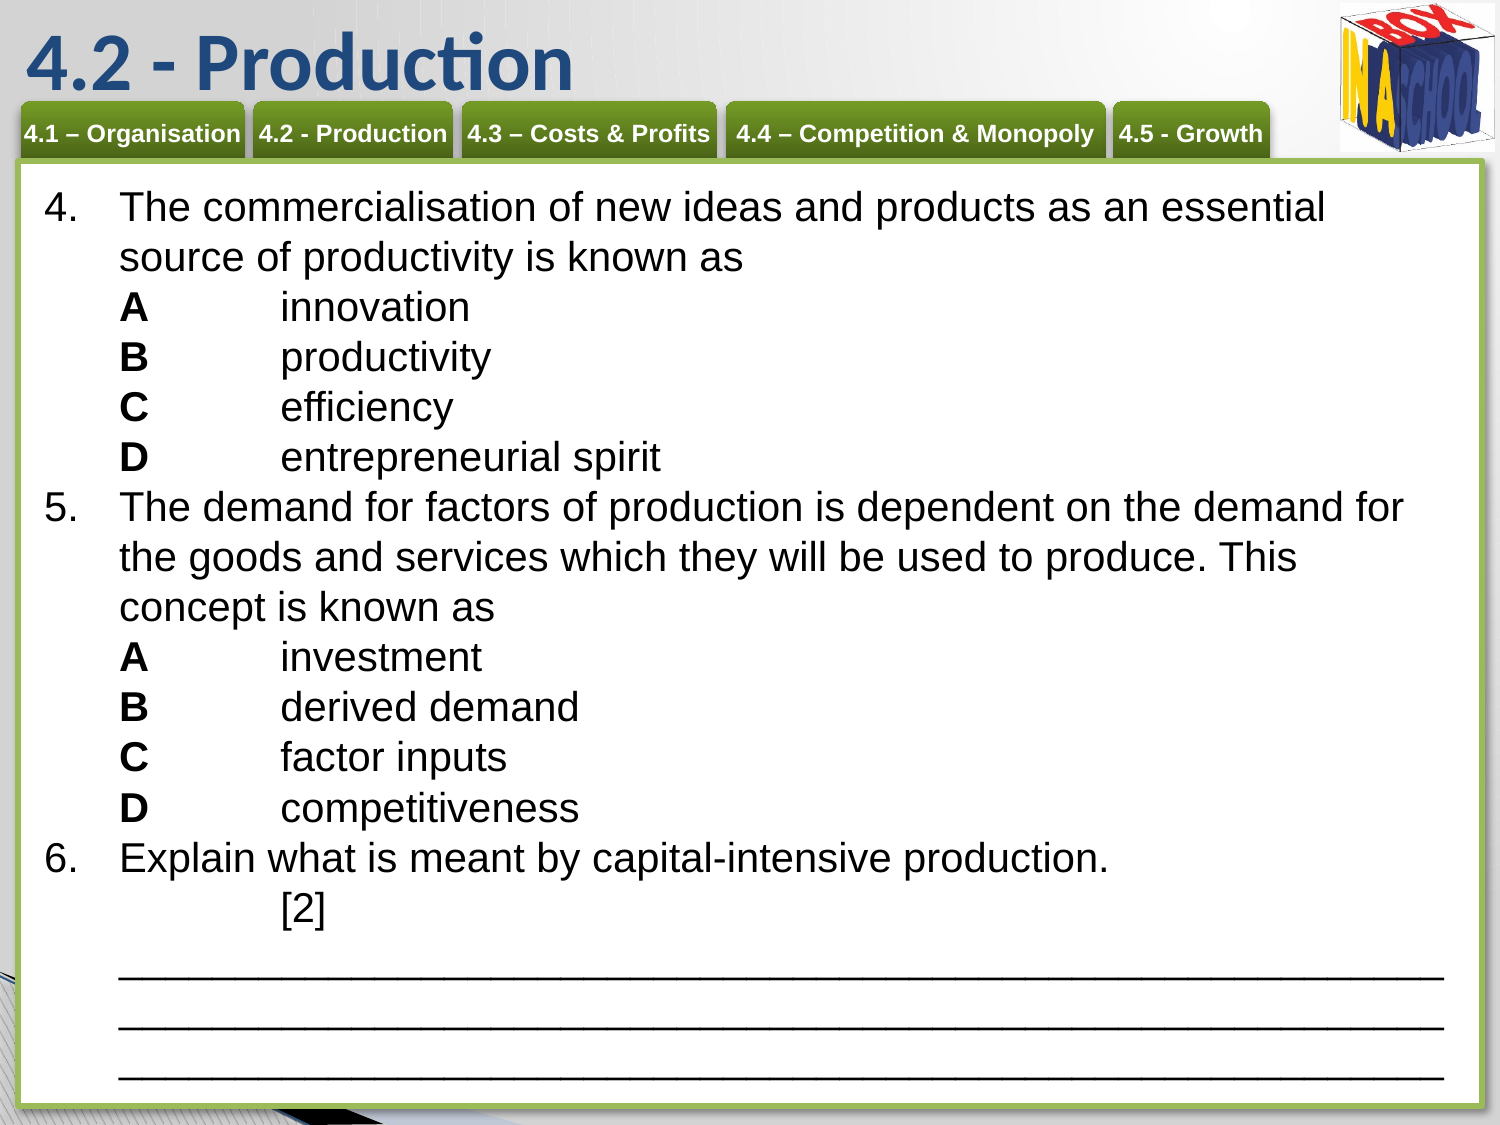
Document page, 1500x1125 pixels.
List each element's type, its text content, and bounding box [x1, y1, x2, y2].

title 4.2 - Production [11, 11, 1465, 102]
text_box The commercialisation of new ideas and products as an essential source of productivity is known as A innovation B productivity C efficiency D entrepreneurial spirit The demand for factors of production is dependent on the demand for the goods and services which they will be used to produce. This concept is known as A investment B derived demand C factor inputs D competitiveness Explain what is meant by capital-intensive production. [2] ____________________________________________________________________________________________________________________________________________________________________________________________________________________________________ [29, 172, 1465, 1125]
picture [1340, 3, 1495, 152]
